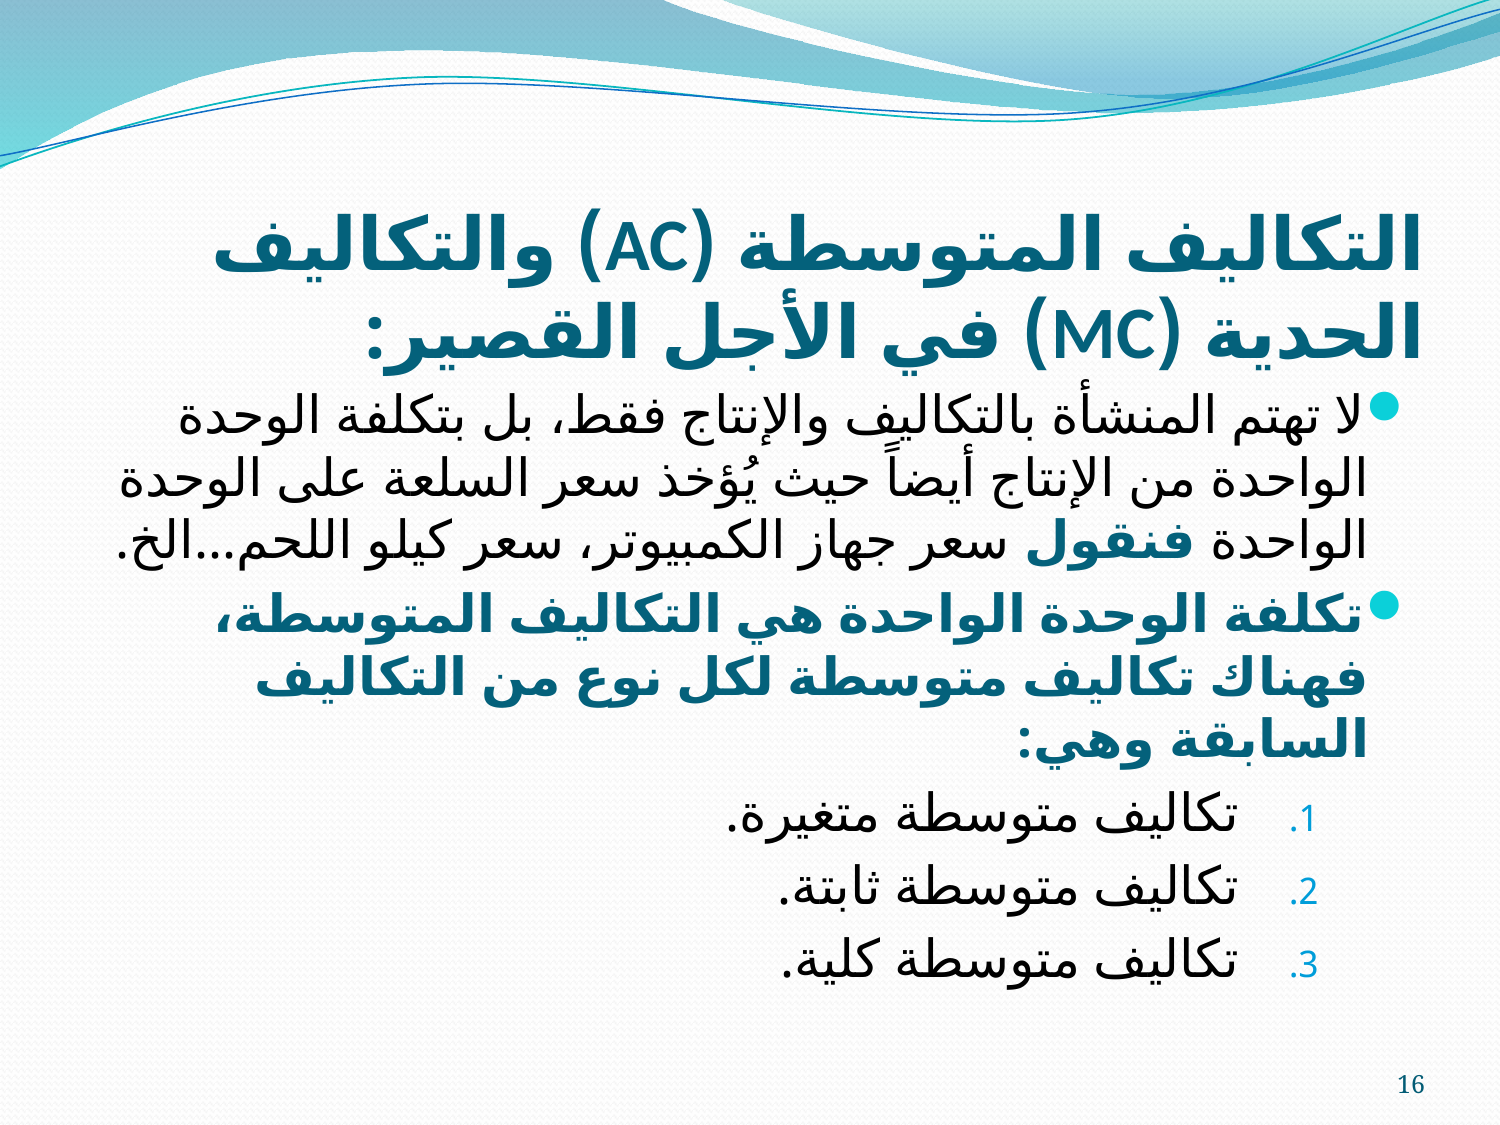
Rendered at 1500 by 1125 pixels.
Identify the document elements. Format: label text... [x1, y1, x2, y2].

list لا تهتم المنشأة بالتكاليف والإنتاج فقط، بل بتكلفة الوحدة الواحدة من الإنتاج أيضاً حيث يُؤخذ سعر السلعة على الوحدة الواحدة فنقول سعر جهاز الكمبيوتر، سعر كيلو اللحم...الخ. تكلفة الوحدة الواحدة هي التكاليف المتوسطة، فهناك تكاليف متوسطة لكل نوع من التكاليف السابقة وهي: تكاليف متوسطة متغيرة. تكاليف متوسطة ثابتة. تكاليف متوسطة كلية. [75, 373, 1425, 1038]
slide_number 16 [1299, 1042, 1425, 1103]
title التكاليف المتوسطة (AC) والتكاليف الحدية (MC) في الأجل القصير: [75, 186, 1425, 373]
